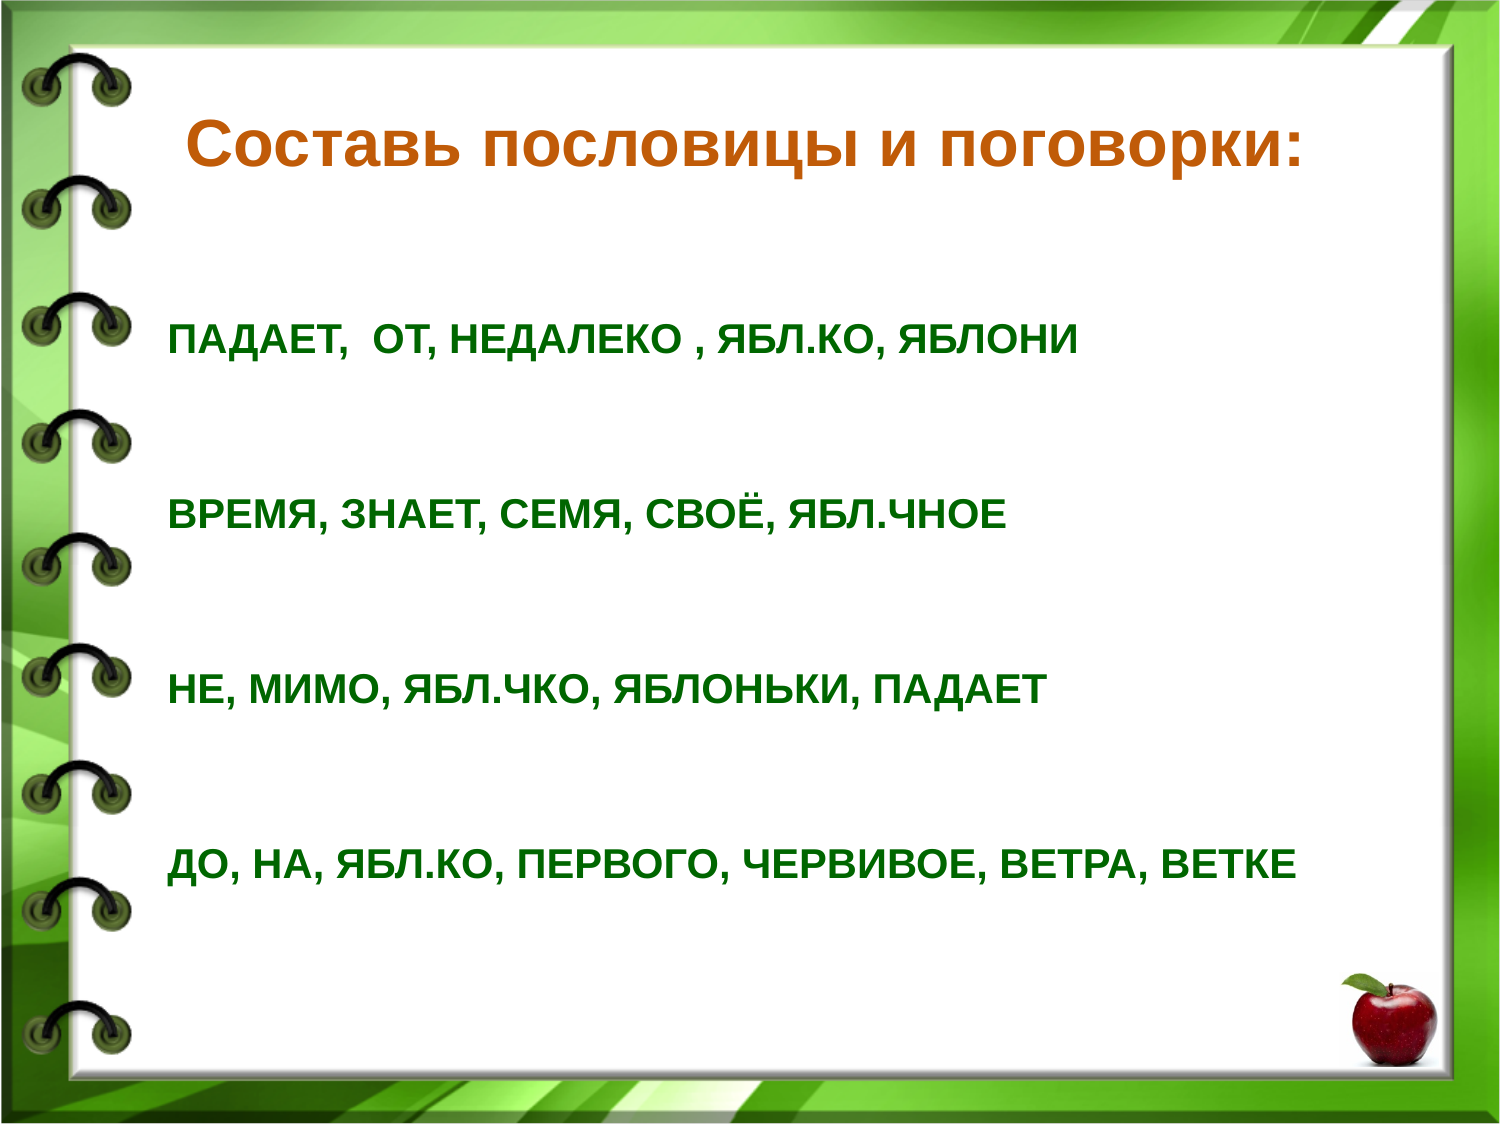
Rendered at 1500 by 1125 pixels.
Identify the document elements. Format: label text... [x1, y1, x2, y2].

picture [0, 0, 1500, 1125]
list ПАДАЕТ, ОТ, НЕДАЛЕКО , ЯБЛ.КО, ЯБЛОНИ ВРЕМЯ, ЗНАЕТ, СЕМЯ, СВОЁ, ЯБЛ.ЧНОЕ НЕ, МИМО, ЯБЛ.ЧКО, ЯБЛОНЬКИ, ПАДАЕТ ДО, НА, ЯБЛ.КО, ПЕРВОГО, ЧЕРВИВОЕ, ВЕТРА, ВЕТКЕ [152, 245, 1466, 927]
title Составь пословицы и поговорки: [152, 0, 1416, 245]
